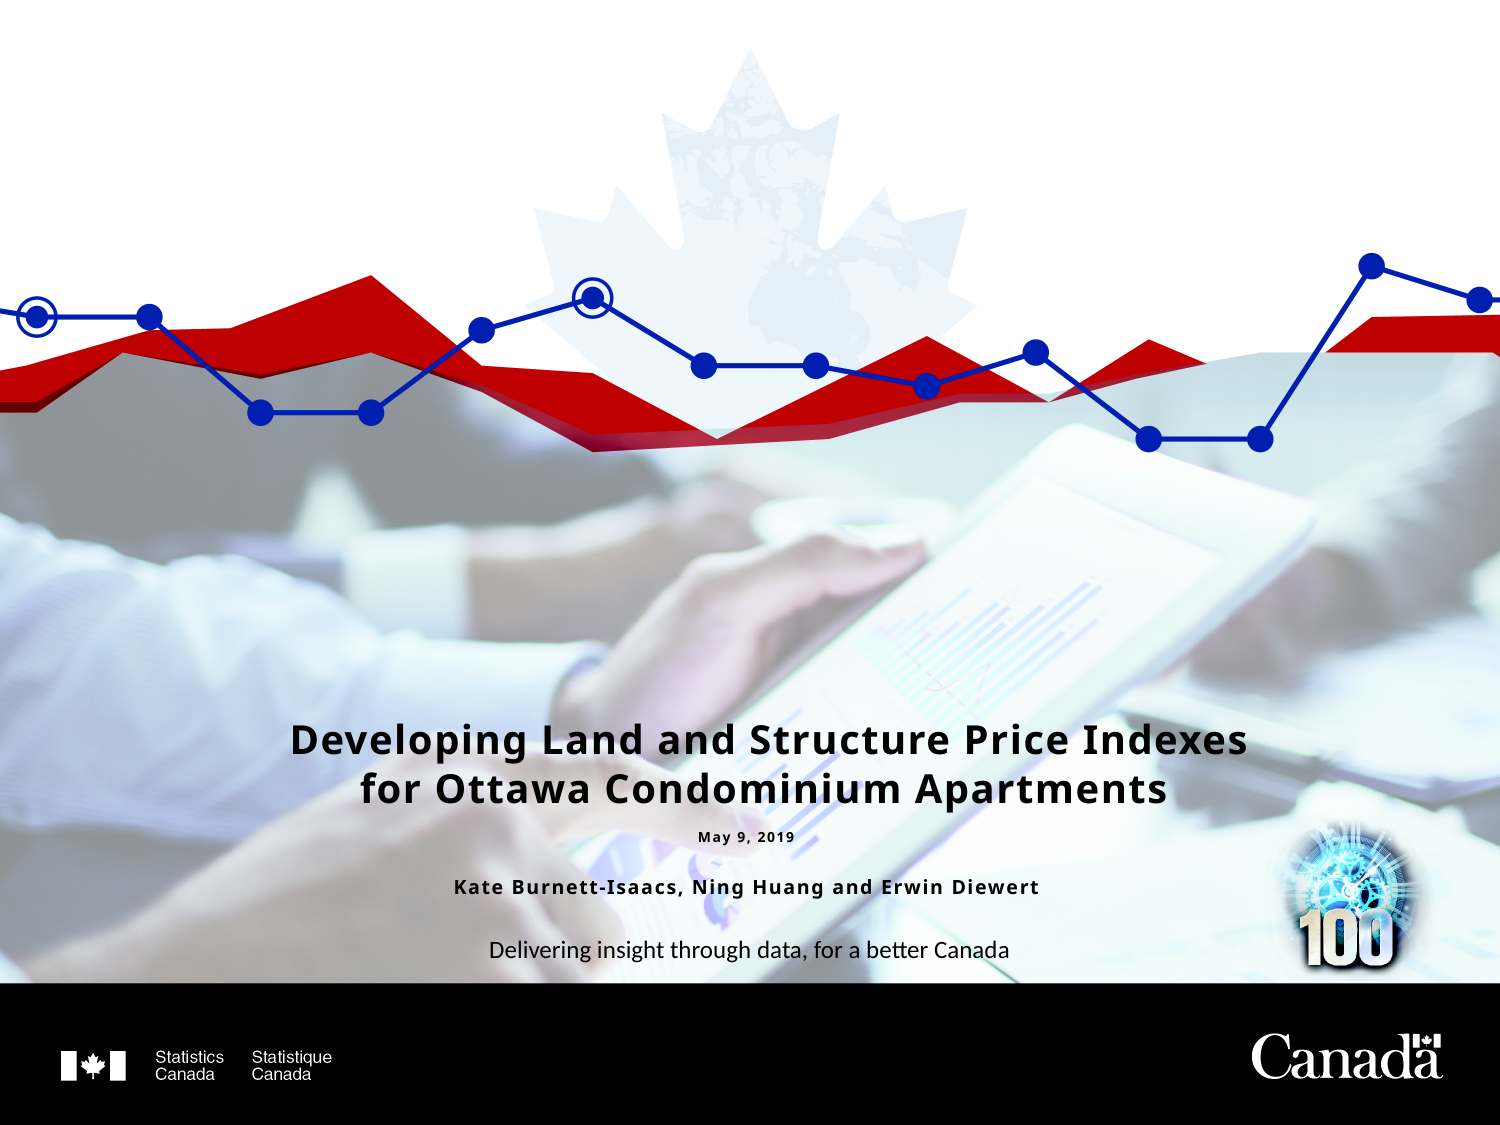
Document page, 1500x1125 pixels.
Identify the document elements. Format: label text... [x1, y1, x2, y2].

picture [0, 0, 1500, 1125]
subtitle May 9, 2019 Kate Burnett-Isaacs, Ning Huang and Erwin Diewert [241, 739, 1252, 909]
title Developing Land and Structure Price Indexes for Ottawa Condominium Apartments [264, 657, 1277, 821]
